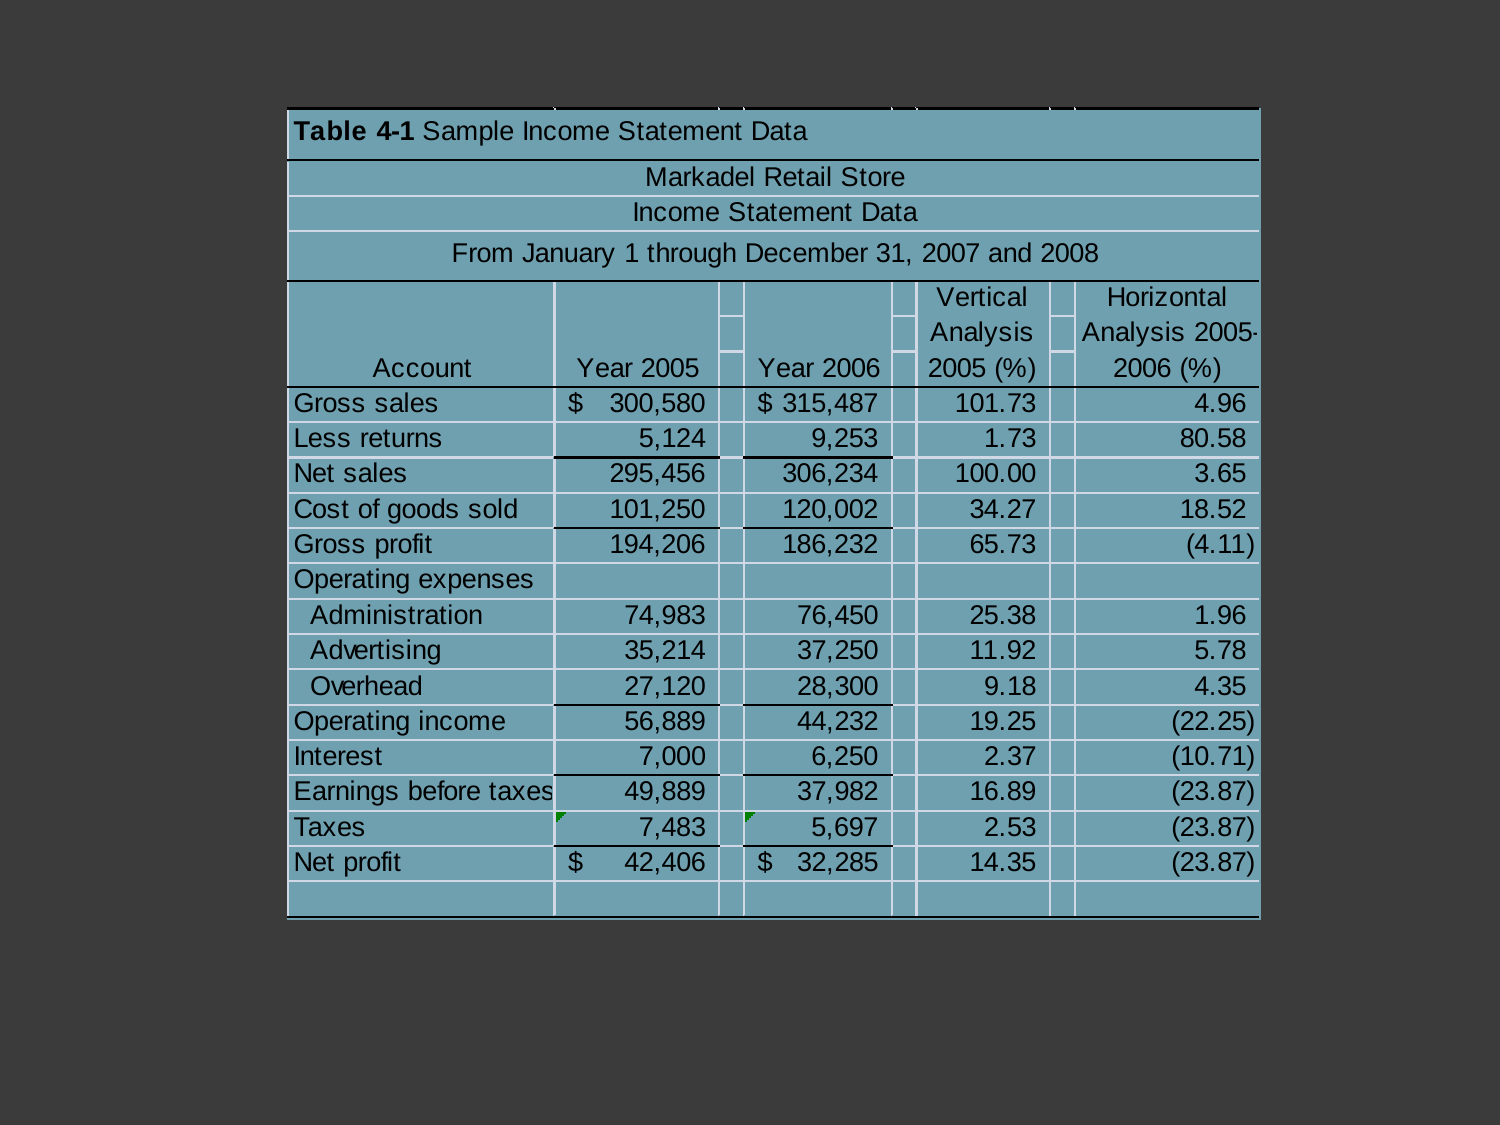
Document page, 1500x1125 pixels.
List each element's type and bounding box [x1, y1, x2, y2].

text_box [286, 107, 1262, 920]
